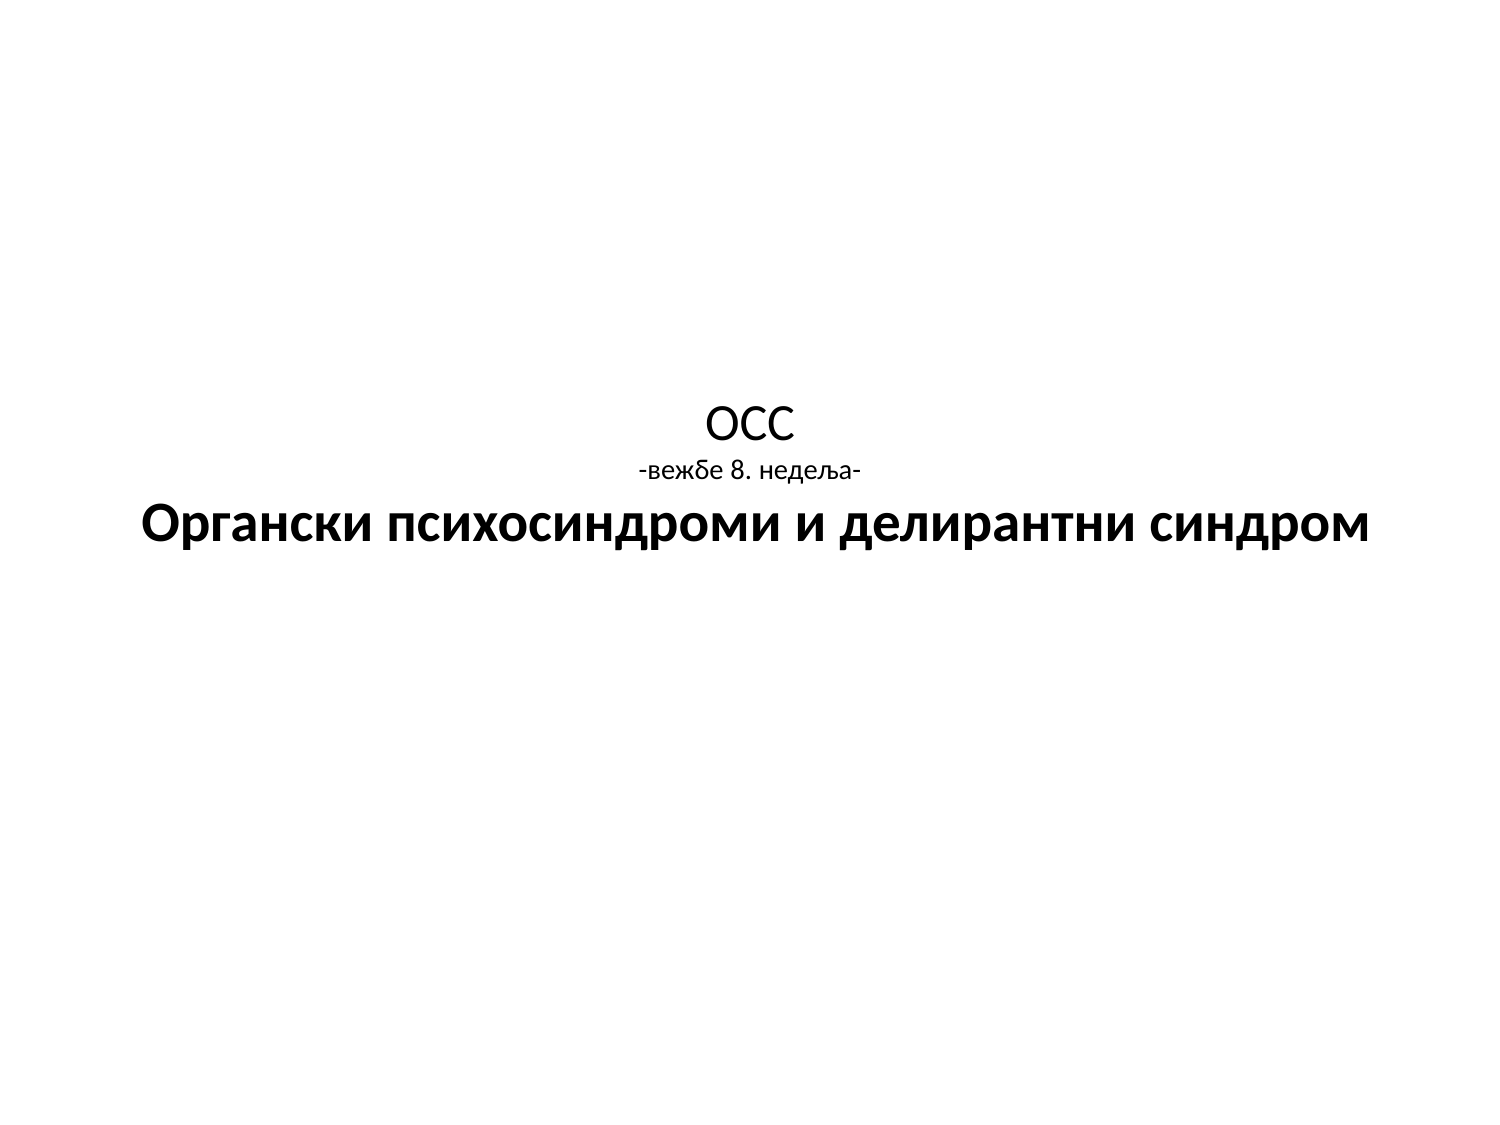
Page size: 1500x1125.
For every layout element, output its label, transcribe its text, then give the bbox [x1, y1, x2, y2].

title ОСС -вежбе 8. недеља- Органски психосиндроми и делирантни синдром [112, 350, 1388, 592]
